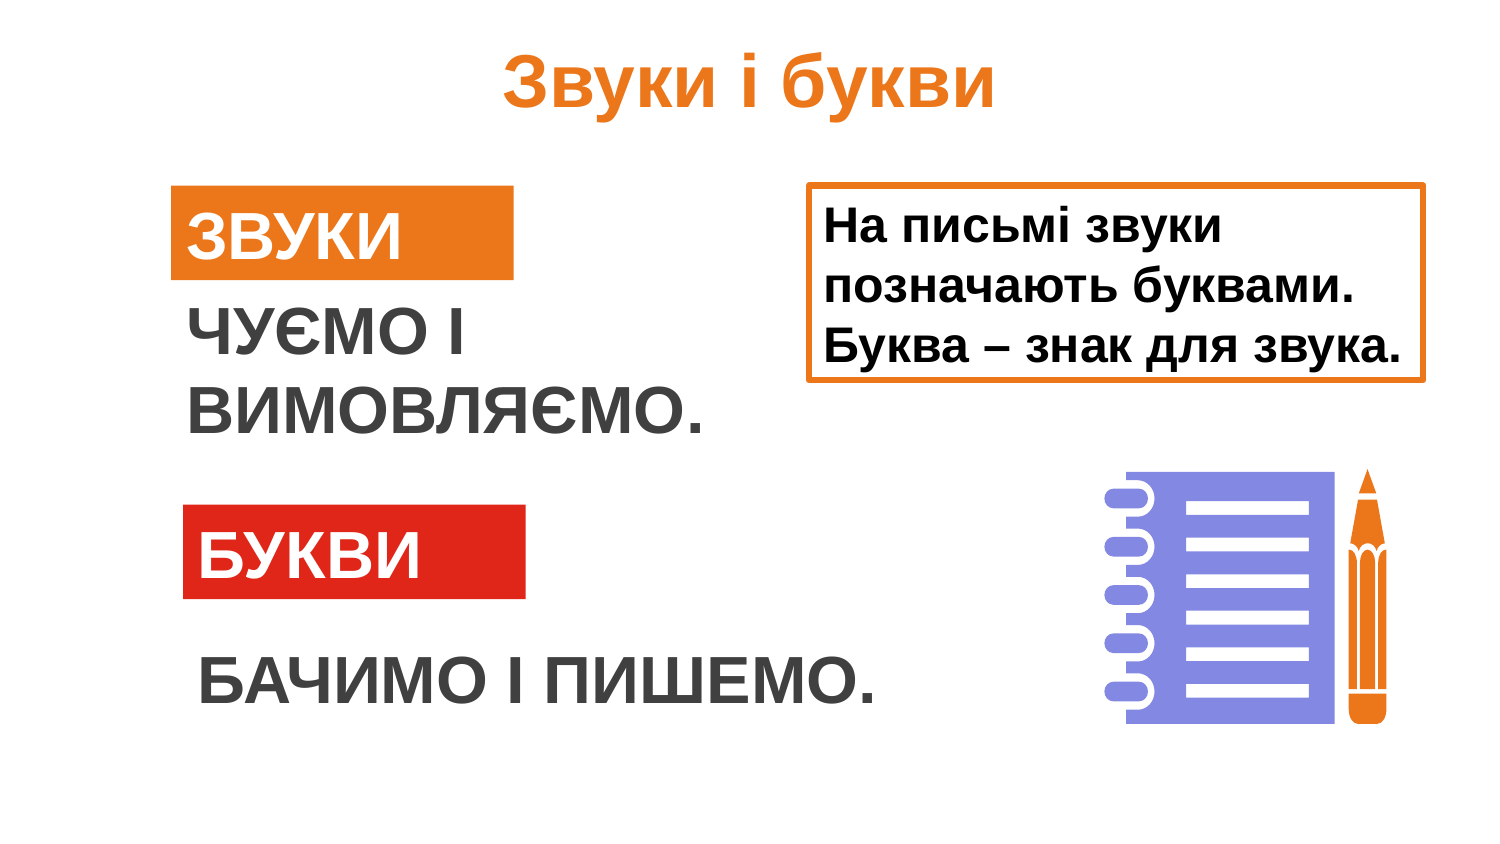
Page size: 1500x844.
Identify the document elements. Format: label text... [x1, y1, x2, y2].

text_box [170, 185, 844, 457]
text_box На письмі звуки позначають буквами. Буква – знак для звука. [846, 185, 1424, 381]
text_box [182, 504, 916, 726]
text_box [1104, 468, 1387, 725]
list Звуки і букви [0, 29, 1500, 125]
